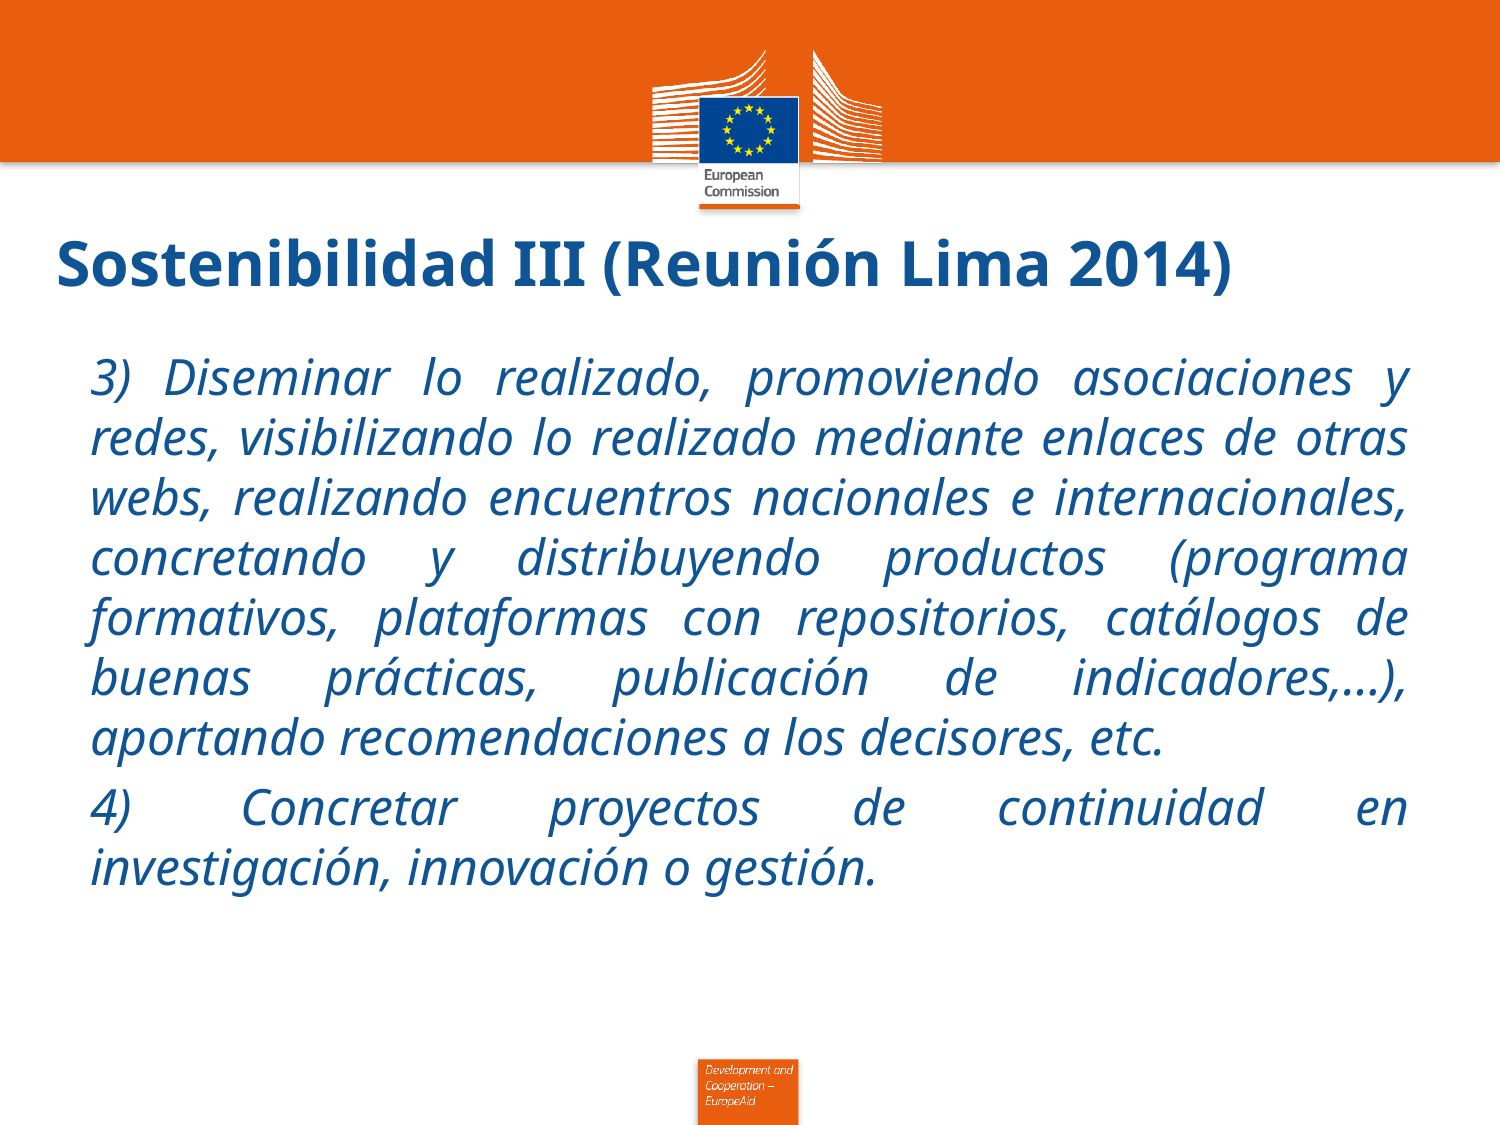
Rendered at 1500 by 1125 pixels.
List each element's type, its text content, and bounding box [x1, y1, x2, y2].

picture [698, 1059, 799, 1125]
list 3) Diseminar lo realizado, promoviendo asociaciones y redes, visibilizando lo realizado mediante enlaces de otras webs, realizando encuentros nacionales e internacionales, concretando y distribuyendo productos (programa formativos, plataformas con repositorios, catálogos de buenas prácticas, publicación de indicadores,…), aportando recomendaciones a los decisores, etc. 4) Concretar proyectos de continuidad en investigación, innovación o gestión. [74, 337, 1426, 894]
picture [615, 50, 882, 184]
title Sostenibilidad III (Reunión Lima 2014) [41, 184, 1471, 339]
